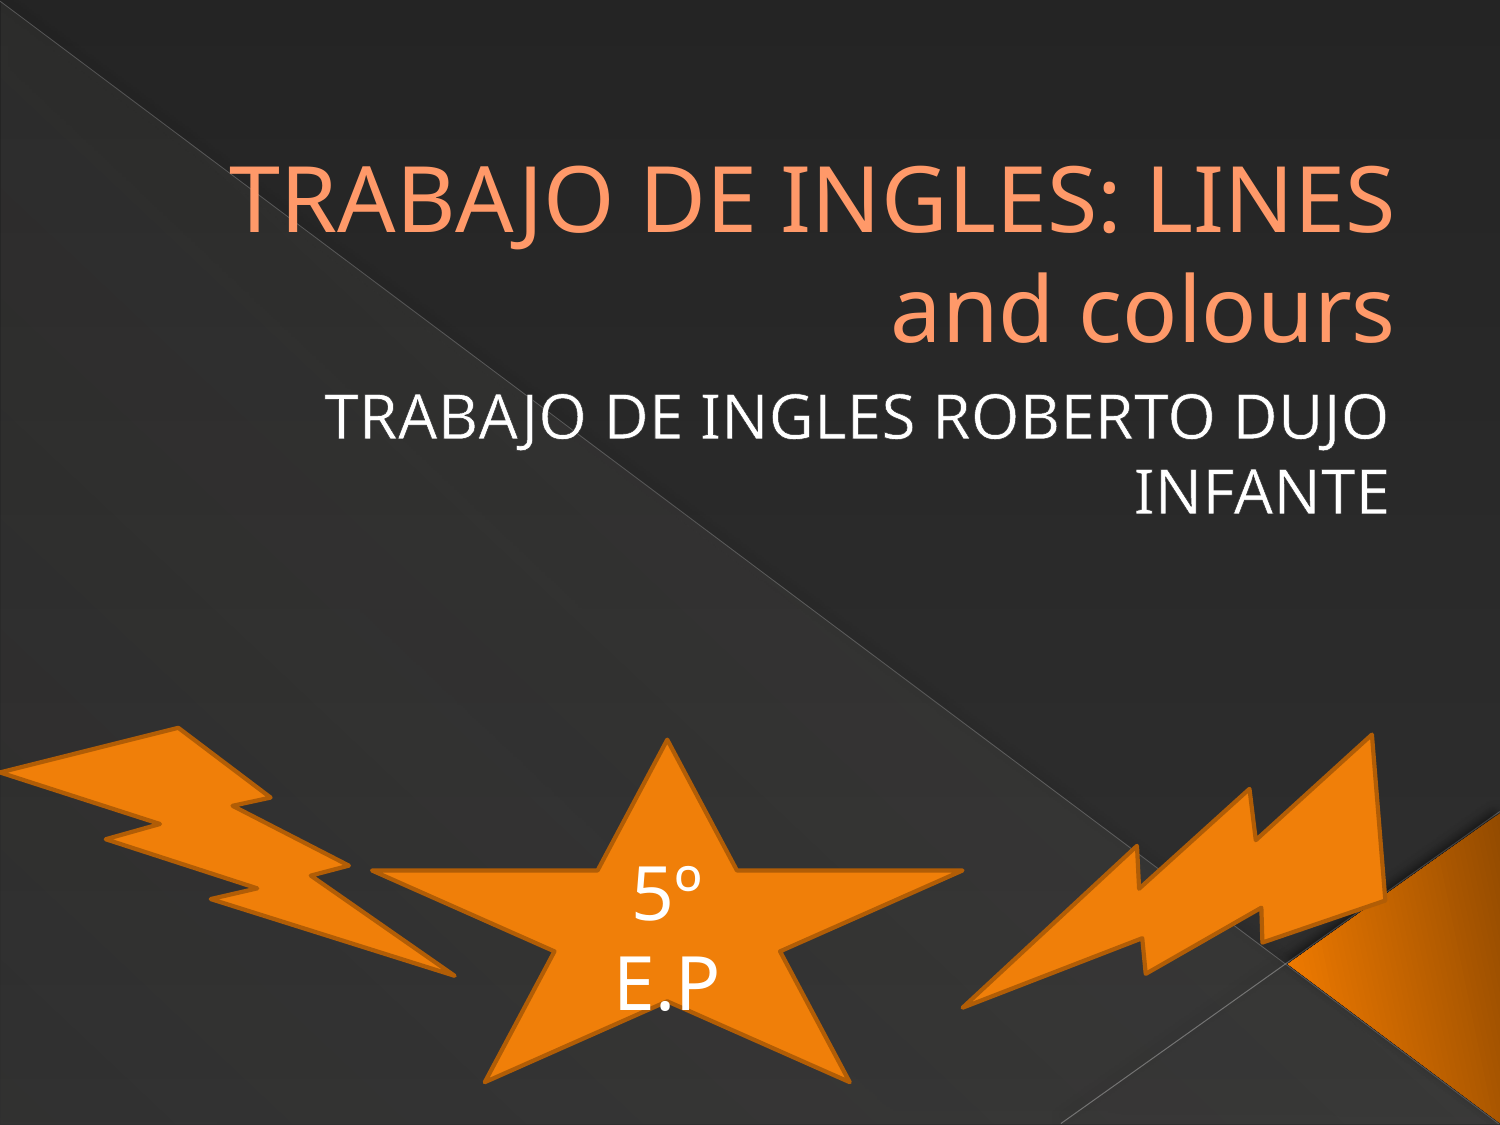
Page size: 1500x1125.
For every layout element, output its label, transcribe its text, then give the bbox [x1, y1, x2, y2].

text_box [0, 725, 457, 978]
text_box [960, 732, 1388, 1010]
subtitle TRABAJO DE INGLES ROBERTO DUJO INFANTE [88, 369, 1412, 657]
text_box 5º E.P [369, 737, 965, 1085]
title TRABAJO DE INGLES: LINES and colours [88, 127, 1412, 369]
